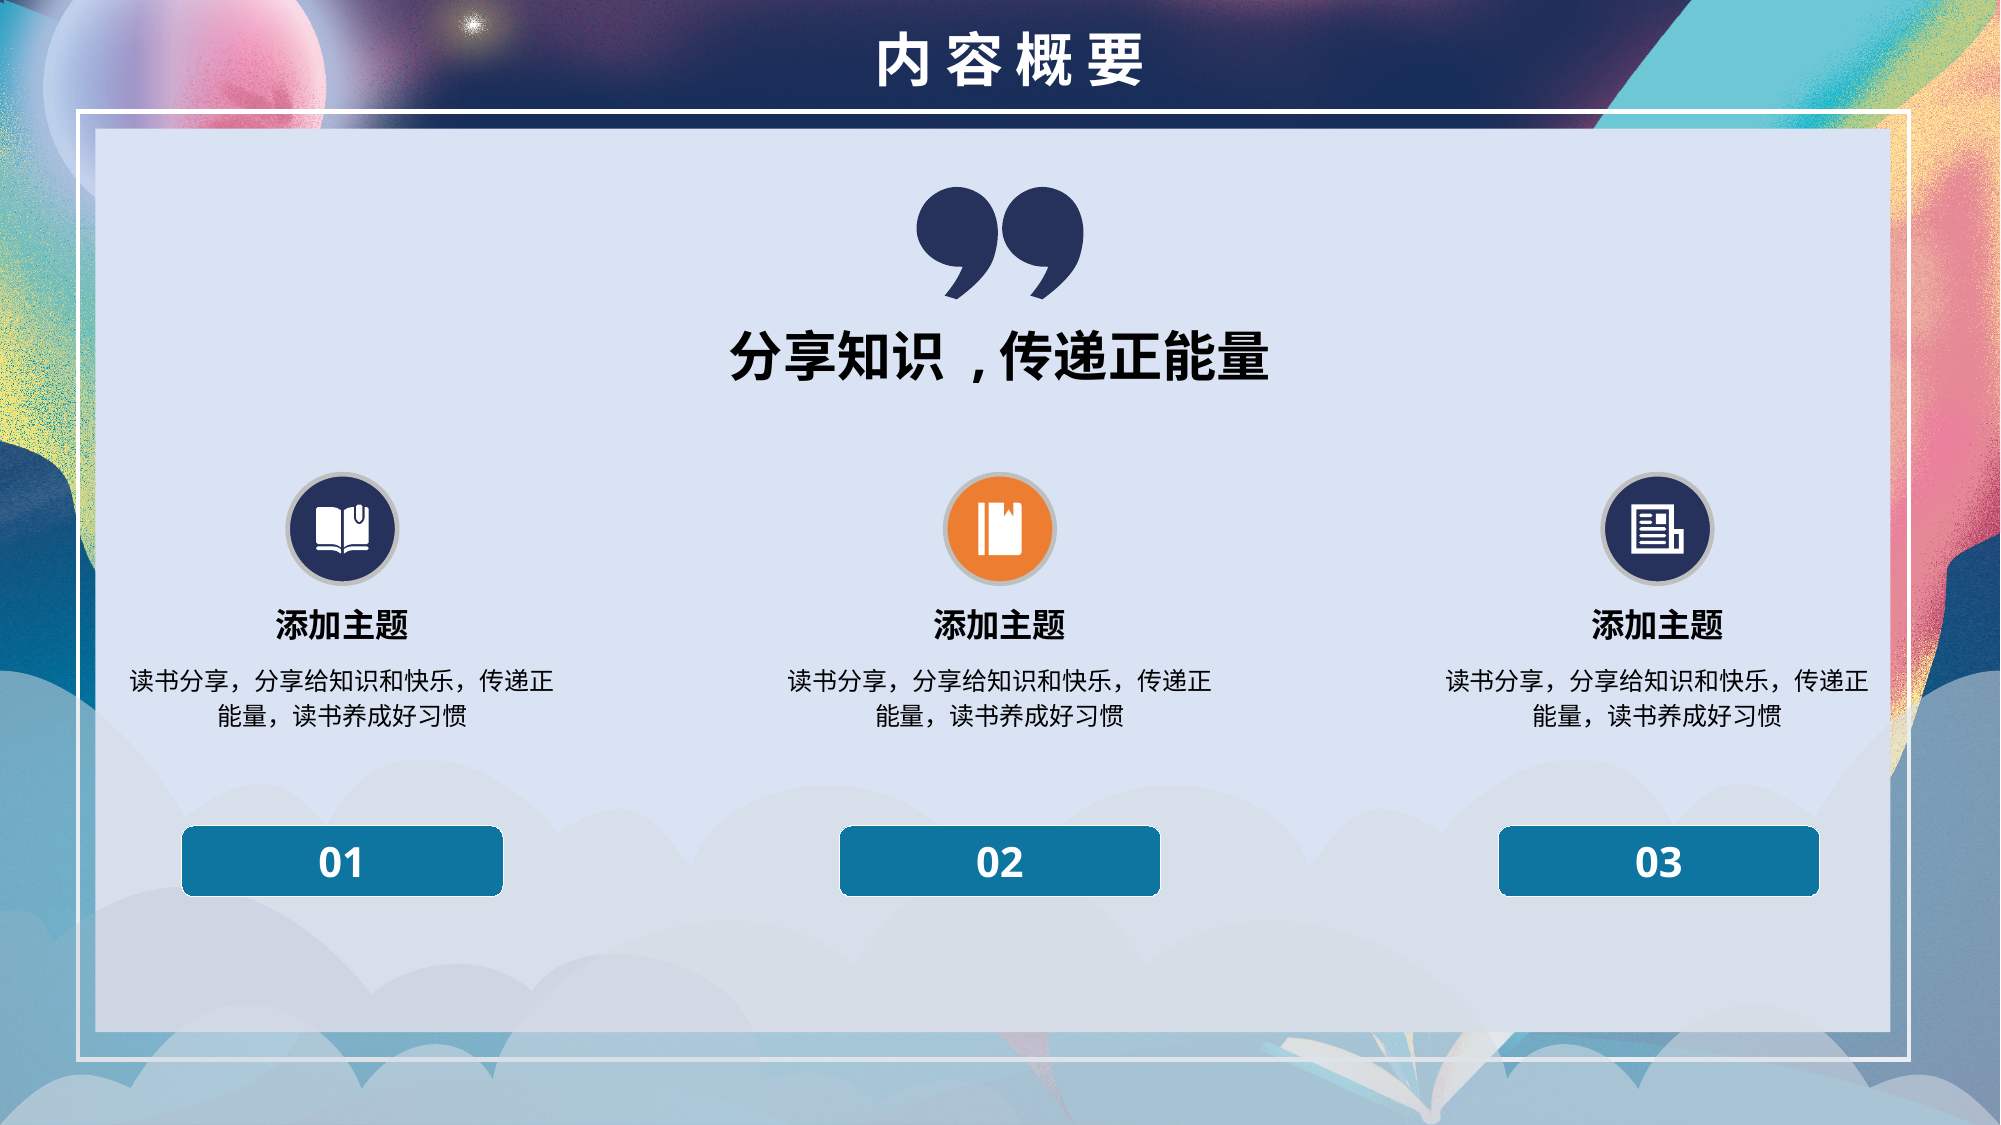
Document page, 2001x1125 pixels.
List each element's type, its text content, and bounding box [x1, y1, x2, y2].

text_box [0, 669, 940, 991]
text_box 01 [181, 825, 504, 897]
text_box 02 [839, 825, 1161, 897]
text_box [0, 669, 2000, 1125]
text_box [1425, 474, 1890, 767]
text_box 03 [1498, 825, 1820, 897]
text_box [767, 474, 1232, 767]
text_box 分享知识 ,传递正能量 [110, 305, 1890, 404]
picture [0, 0, 2001, 1125]
text_box 内容概要 [859, 15, 1161, 101]
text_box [110, 474, 575, 767]
text_box [0, 885, 601, 1122]
picture [80, 114, 1907, 719]
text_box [915, 185, 1085, 300]
